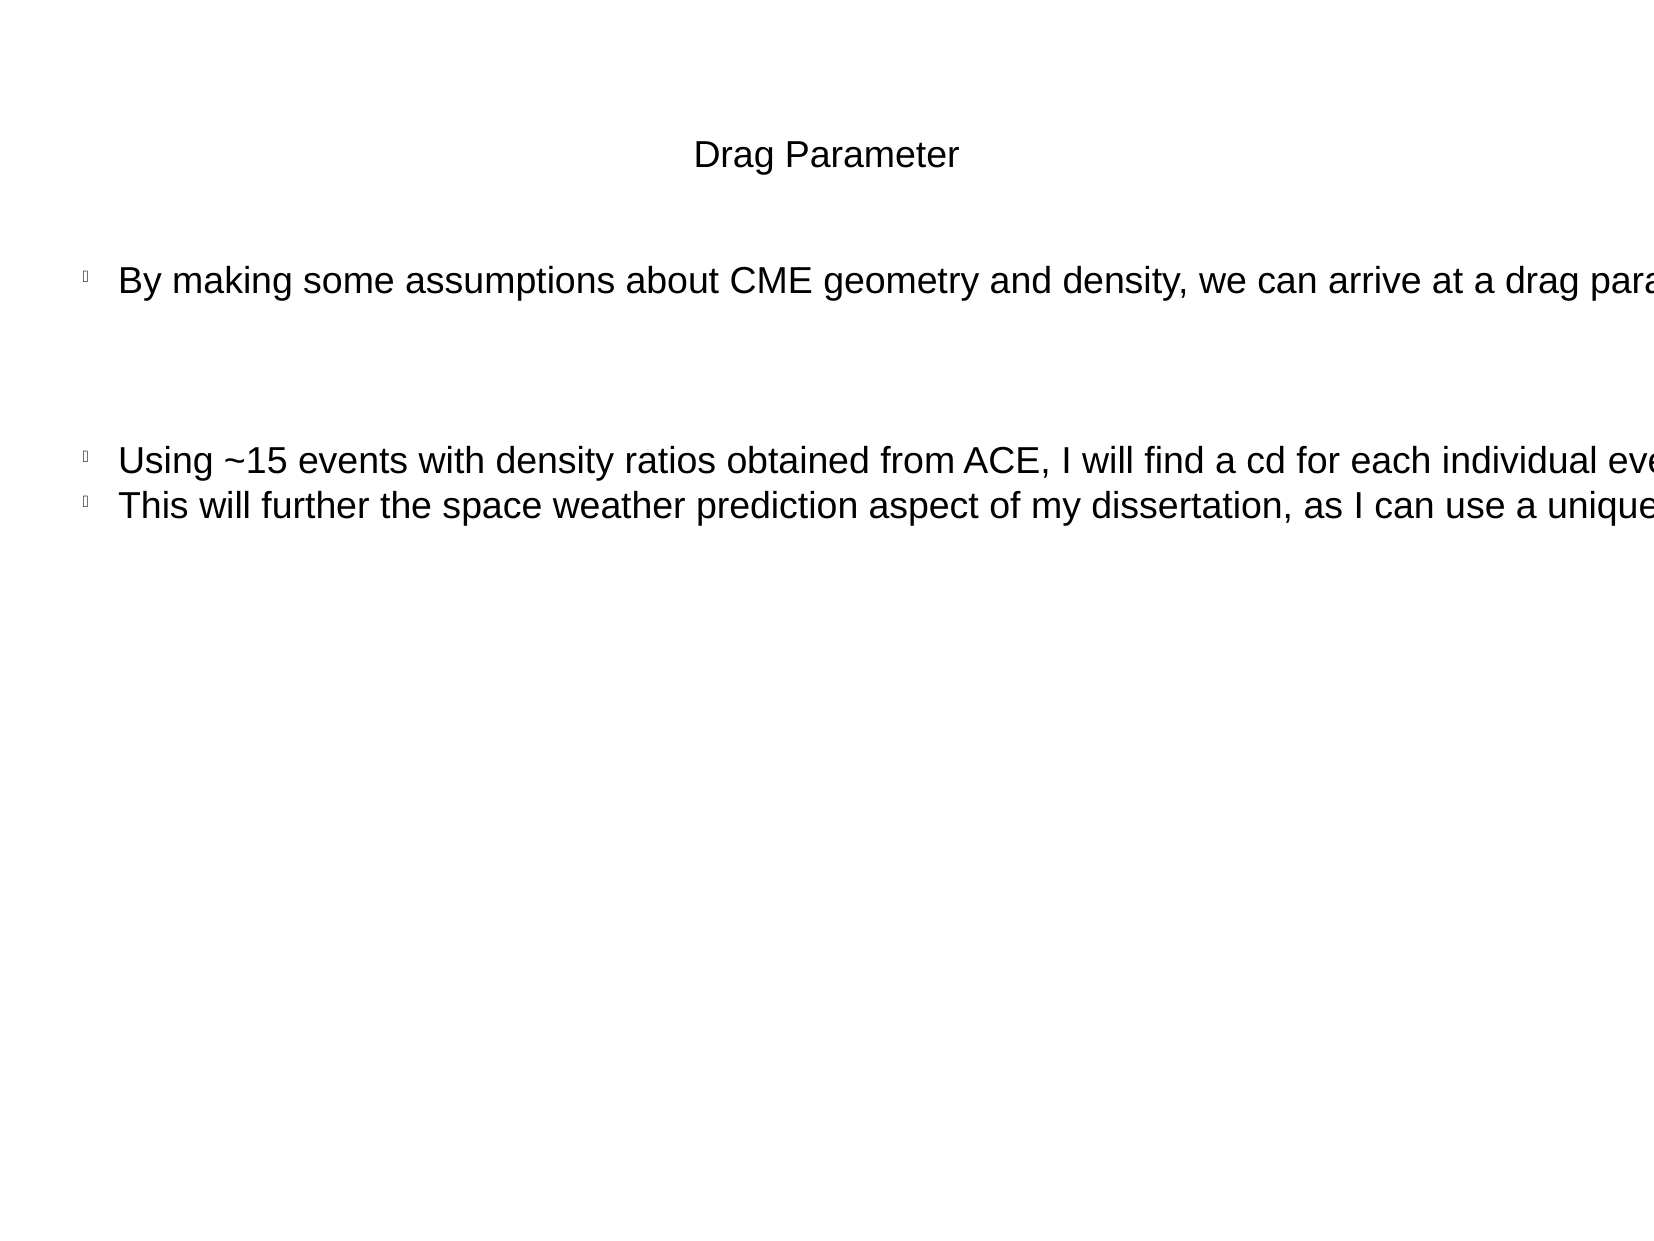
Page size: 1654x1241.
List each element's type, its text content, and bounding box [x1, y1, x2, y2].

text_box Drag Parameter [82, 49, 1571, 257]
text_box By making some assumptions about CME geometry and density, we can arrive at a drag parameter in the form of Using ~15 events with density ratios obtained from ACE, I will find a cd for each individual event This will further the space weather prediction aspect of my dissertation, as I can use a unique γ. Current attempts to use the drag model assume an average value for γ. [82, 256, 1538, 1241]
